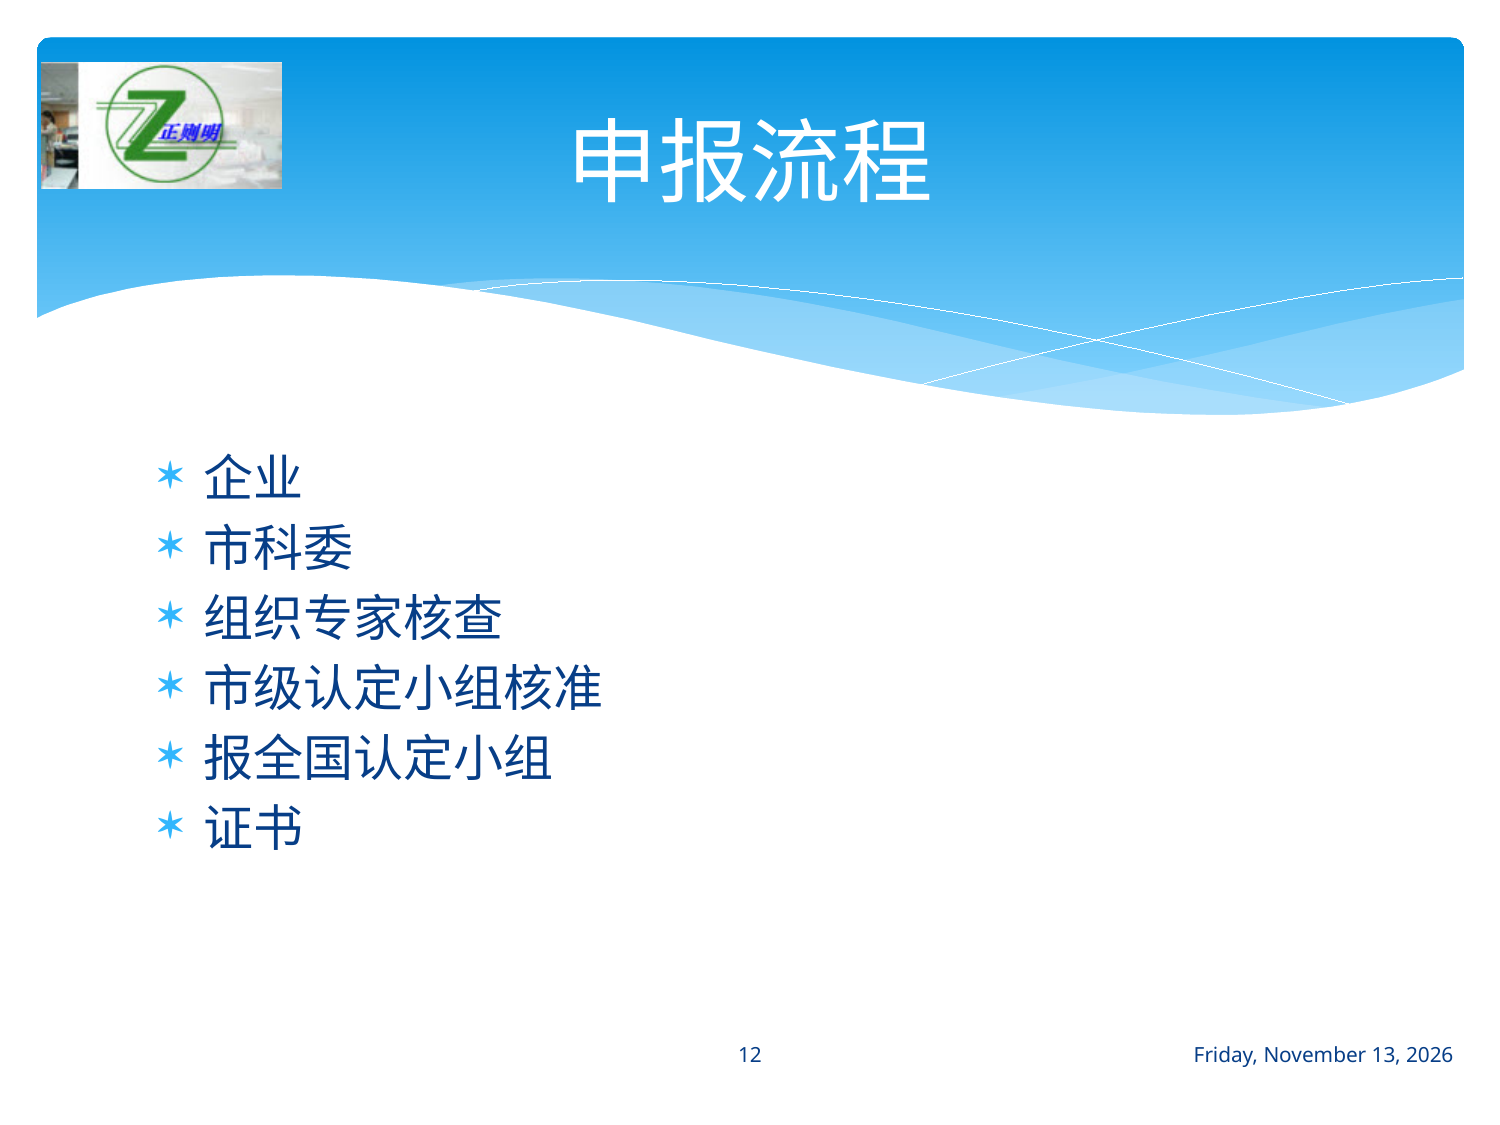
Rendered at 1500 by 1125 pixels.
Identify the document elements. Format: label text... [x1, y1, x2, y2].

list 企业 市科委 组织专家核查 市级认定小组核准 报全国认定小组 证书 [143, 438, 1359, 1005]
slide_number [847, 1025, 1469, 1086]
picture [41, 63, 75, 189]
title 申报流程 [75, 55, 1425, 261]
slide_number 12 [654, 1025, 846, 1086]
